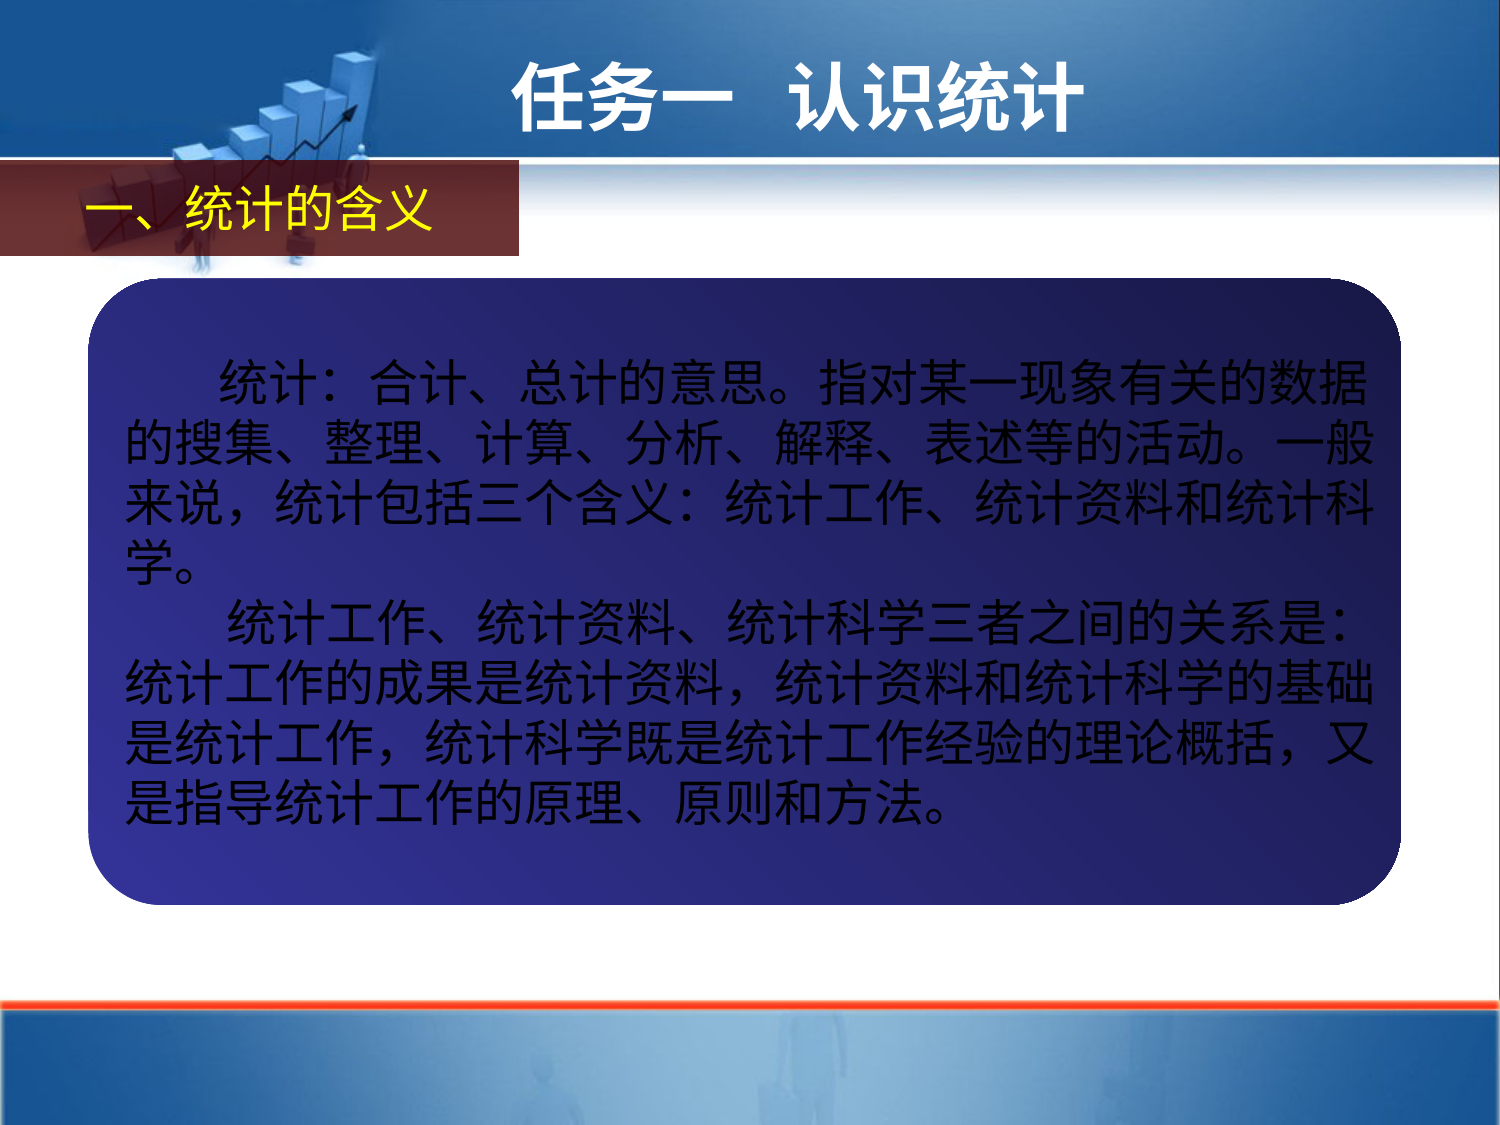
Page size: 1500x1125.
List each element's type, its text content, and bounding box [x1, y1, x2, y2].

picture [0, 0, 1500, 1125]
text_box 统计：合计、总计的意思。指对某一现象有关的数据 的搜集、整理、计算、分析、解释、表述等的活动。一般 来说，统计包括三个含义：统计工作、统计资料和统计科 学。 统计工作、统计资料、统计科学三者之间的关系是： 统计工作的成果是统计资料，统计资料和统计科学的基础 是统计工作，统计科学既是统计工作经验的理论概括，又 是指导统计工作的原理、原则和方法。 [88, 278, 1401, 905]
text_box 一、统计的含义 [0, 160, 519, 256]
text_box 任务一 认识统计 [495, 42, 1500, 148]
